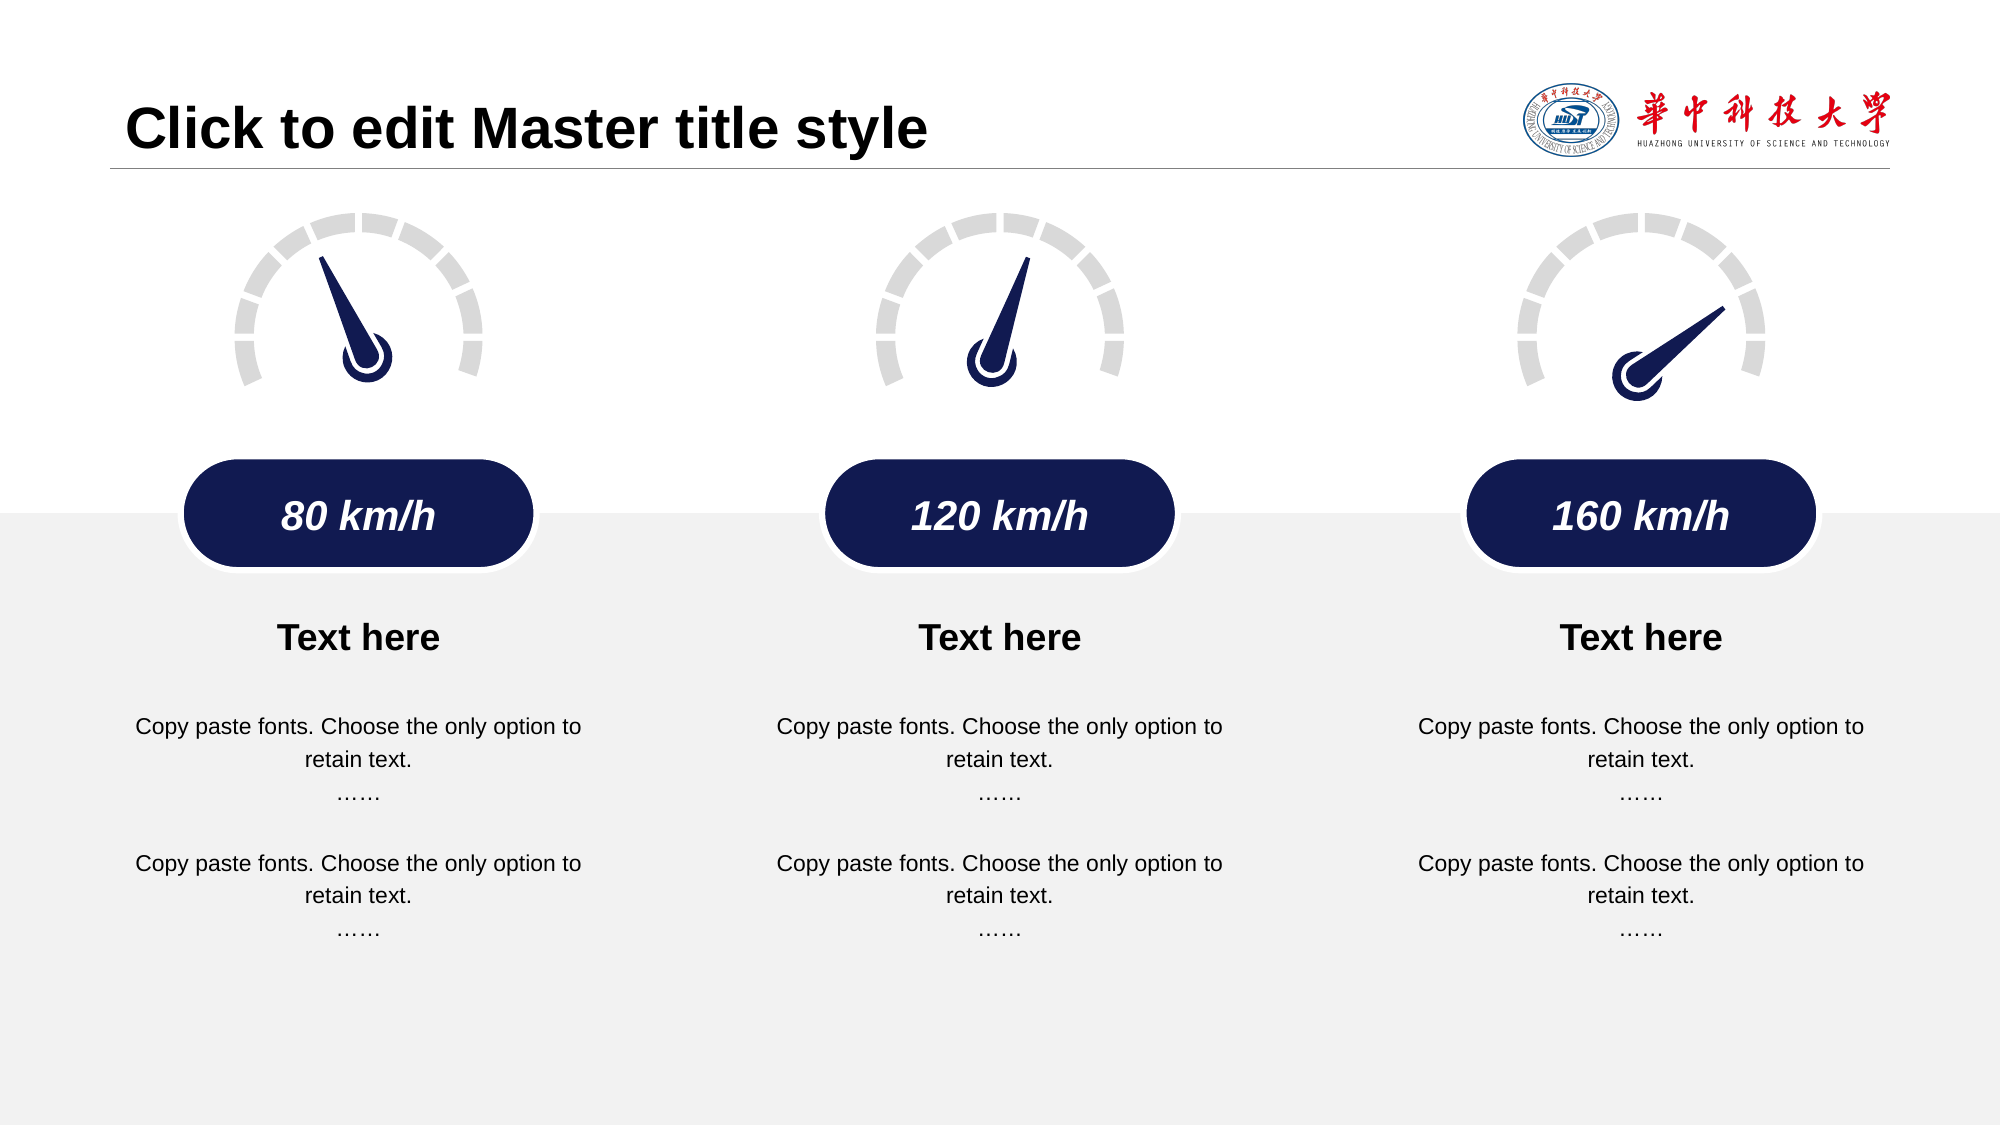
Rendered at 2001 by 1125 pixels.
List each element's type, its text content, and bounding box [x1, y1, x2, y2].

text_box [0, 212, 2000, 1125]
title Click to edit Master title style [109, 0, 1890, 169]
